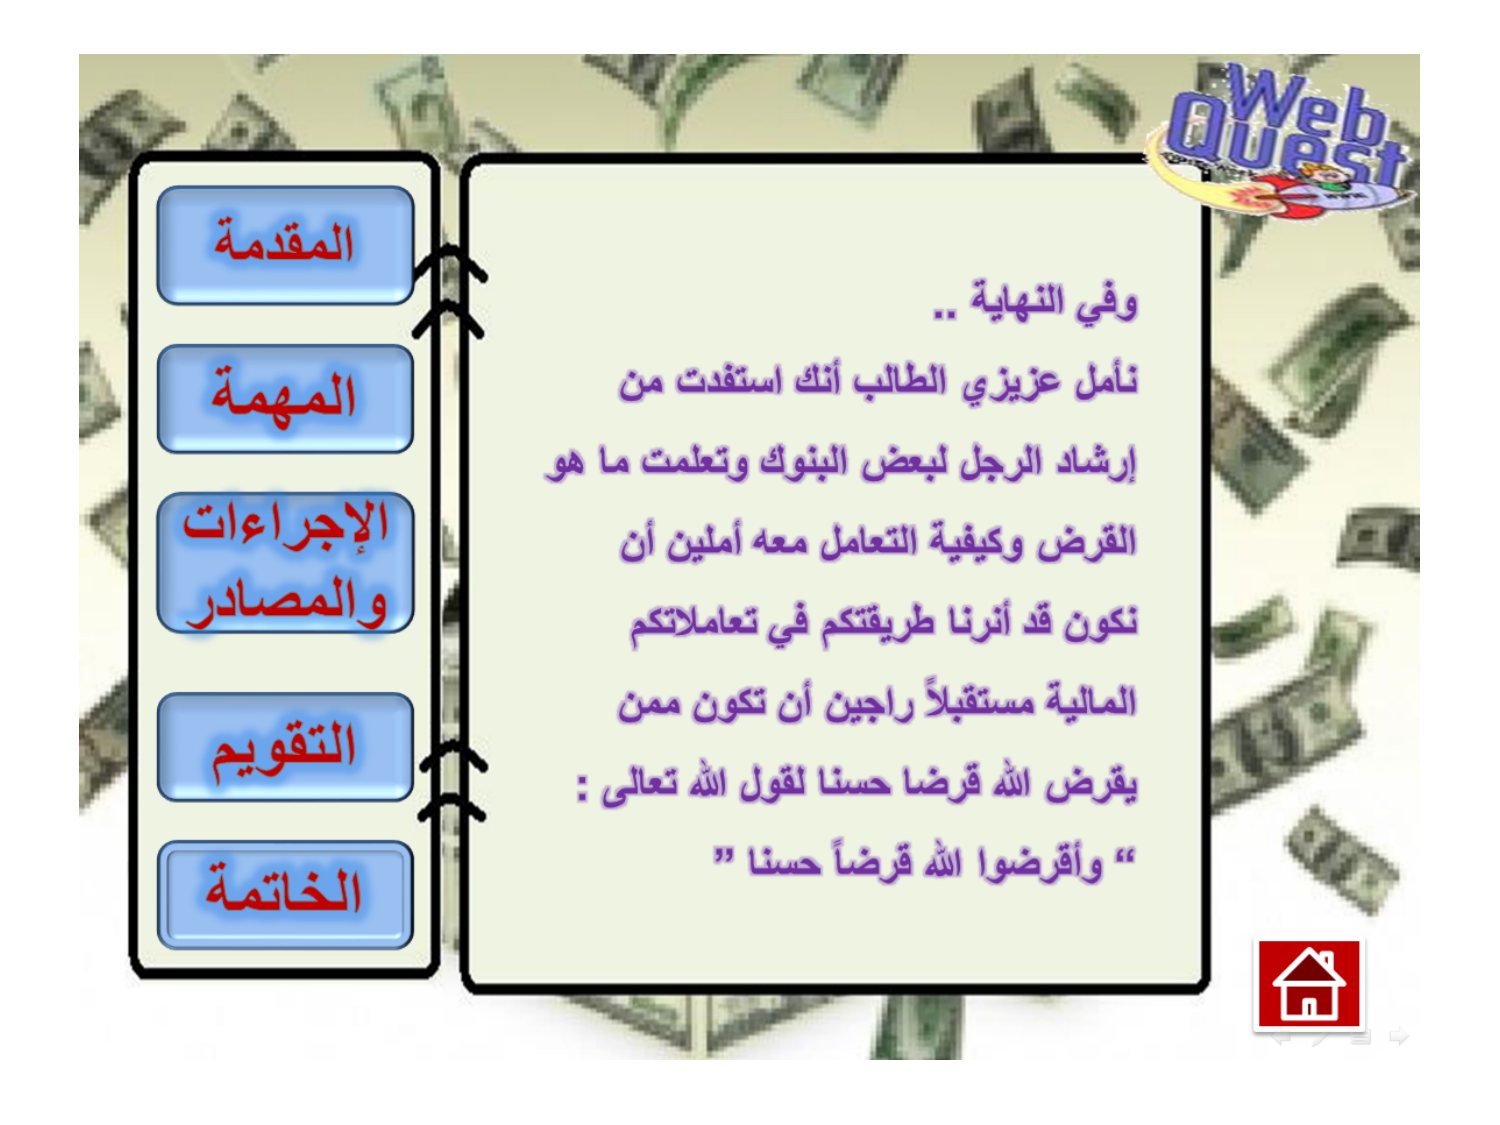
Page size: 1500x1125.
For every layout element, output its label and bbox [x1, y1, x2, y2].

picture [78, 54, 1420, 1061]
